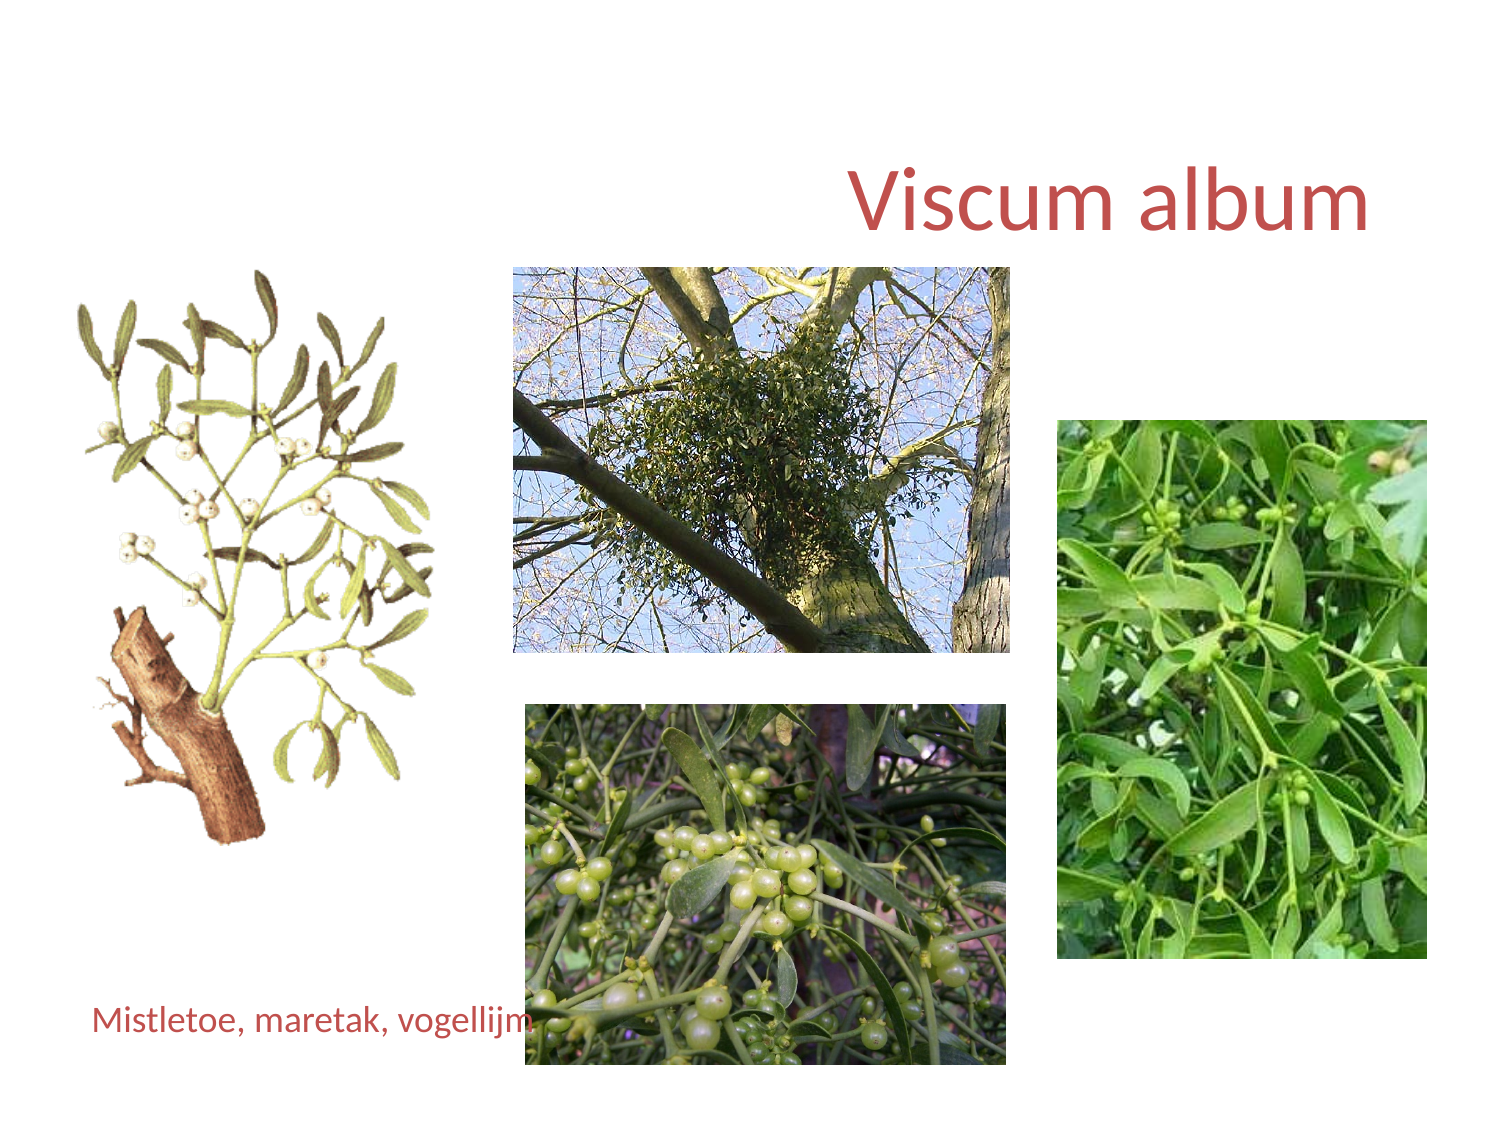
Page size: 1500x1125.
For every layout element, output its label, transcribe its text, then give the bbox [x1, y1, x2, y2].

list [76, 266, 439, 847]
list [525, 703, 1007, 1066]
title Viscum album [112, 99, 1388, 288]
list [513, 266, 1011, 653]
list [1056, 420, 1427, 959]
text_box Mistletoe, maretak, vogellijm [76, 987, 520, 1048]
